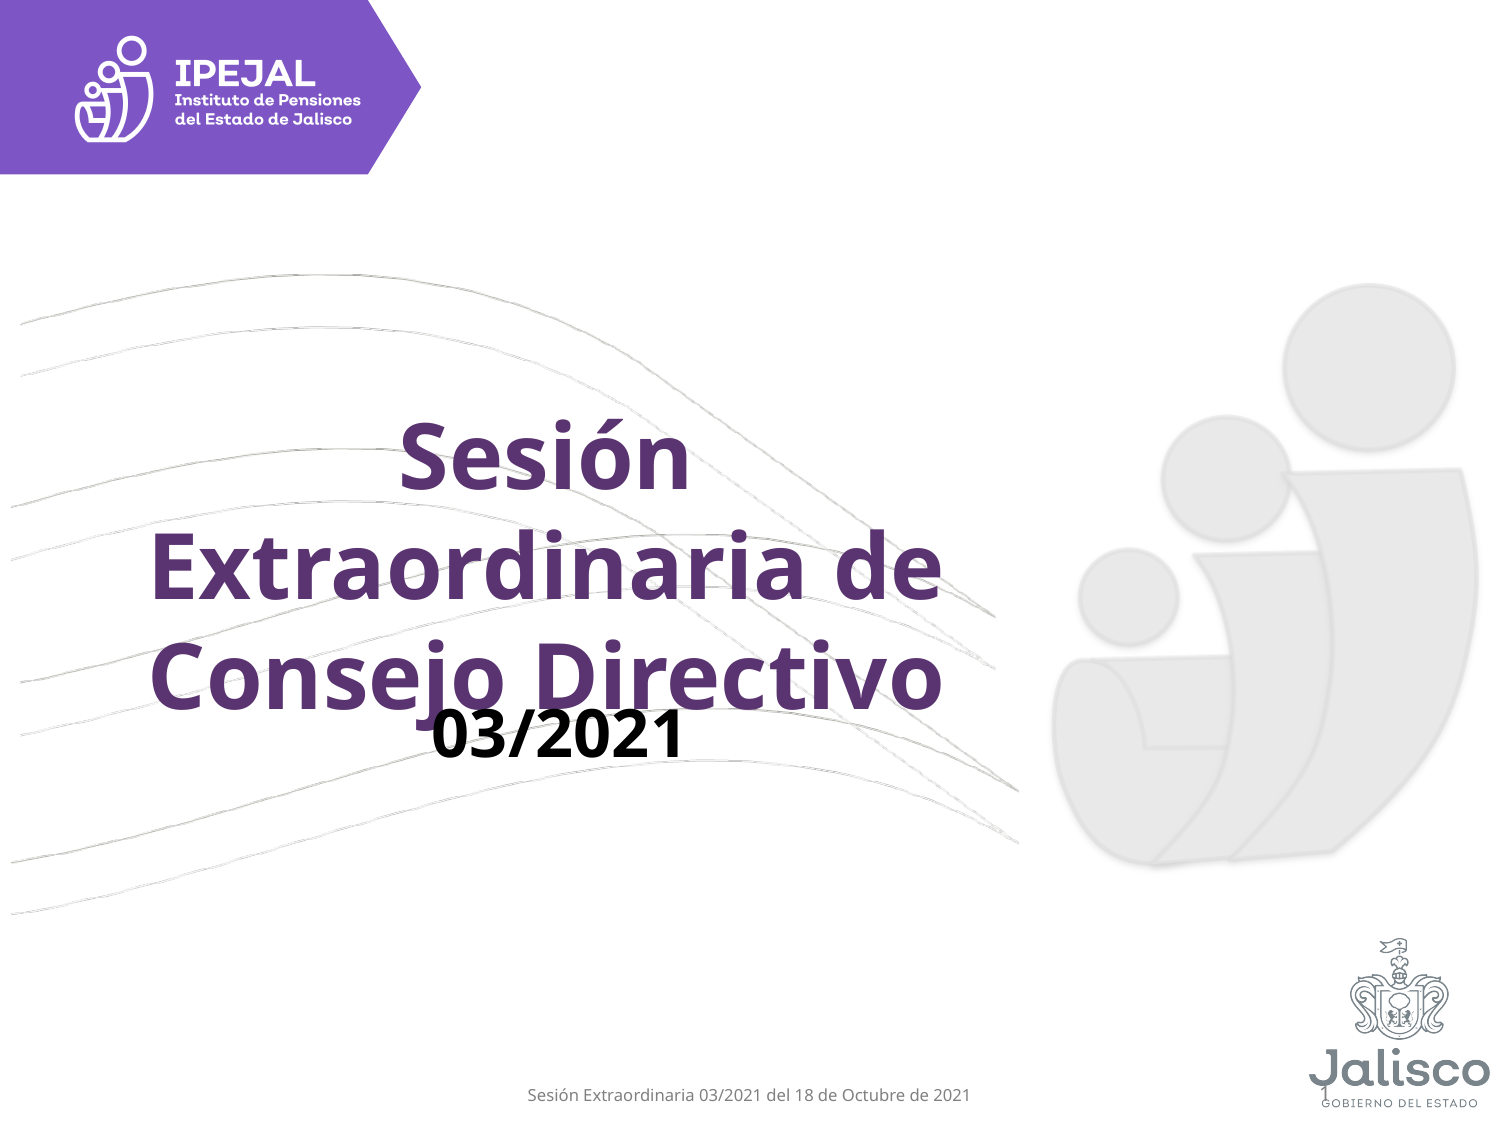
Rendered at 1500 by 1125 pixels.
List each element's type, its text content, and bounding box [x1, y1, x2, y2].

slide_number 1 [1149, 1065, 1500, 1125]
footer Sesión Extraordinaria 03/2021 del 18 de Octubre de 2021 [441, 1065, 1058, 1125]
picture [1273, 926, 1500, 1065]
title Sesión Extraordinaria de Consejo Directivo [75, 441, 1019, 683]
picture [10, 274, 1018, 927]
subtitle 03/2021 [89, 683, 1032, 882]
picture [0, 0, 422, 175]
